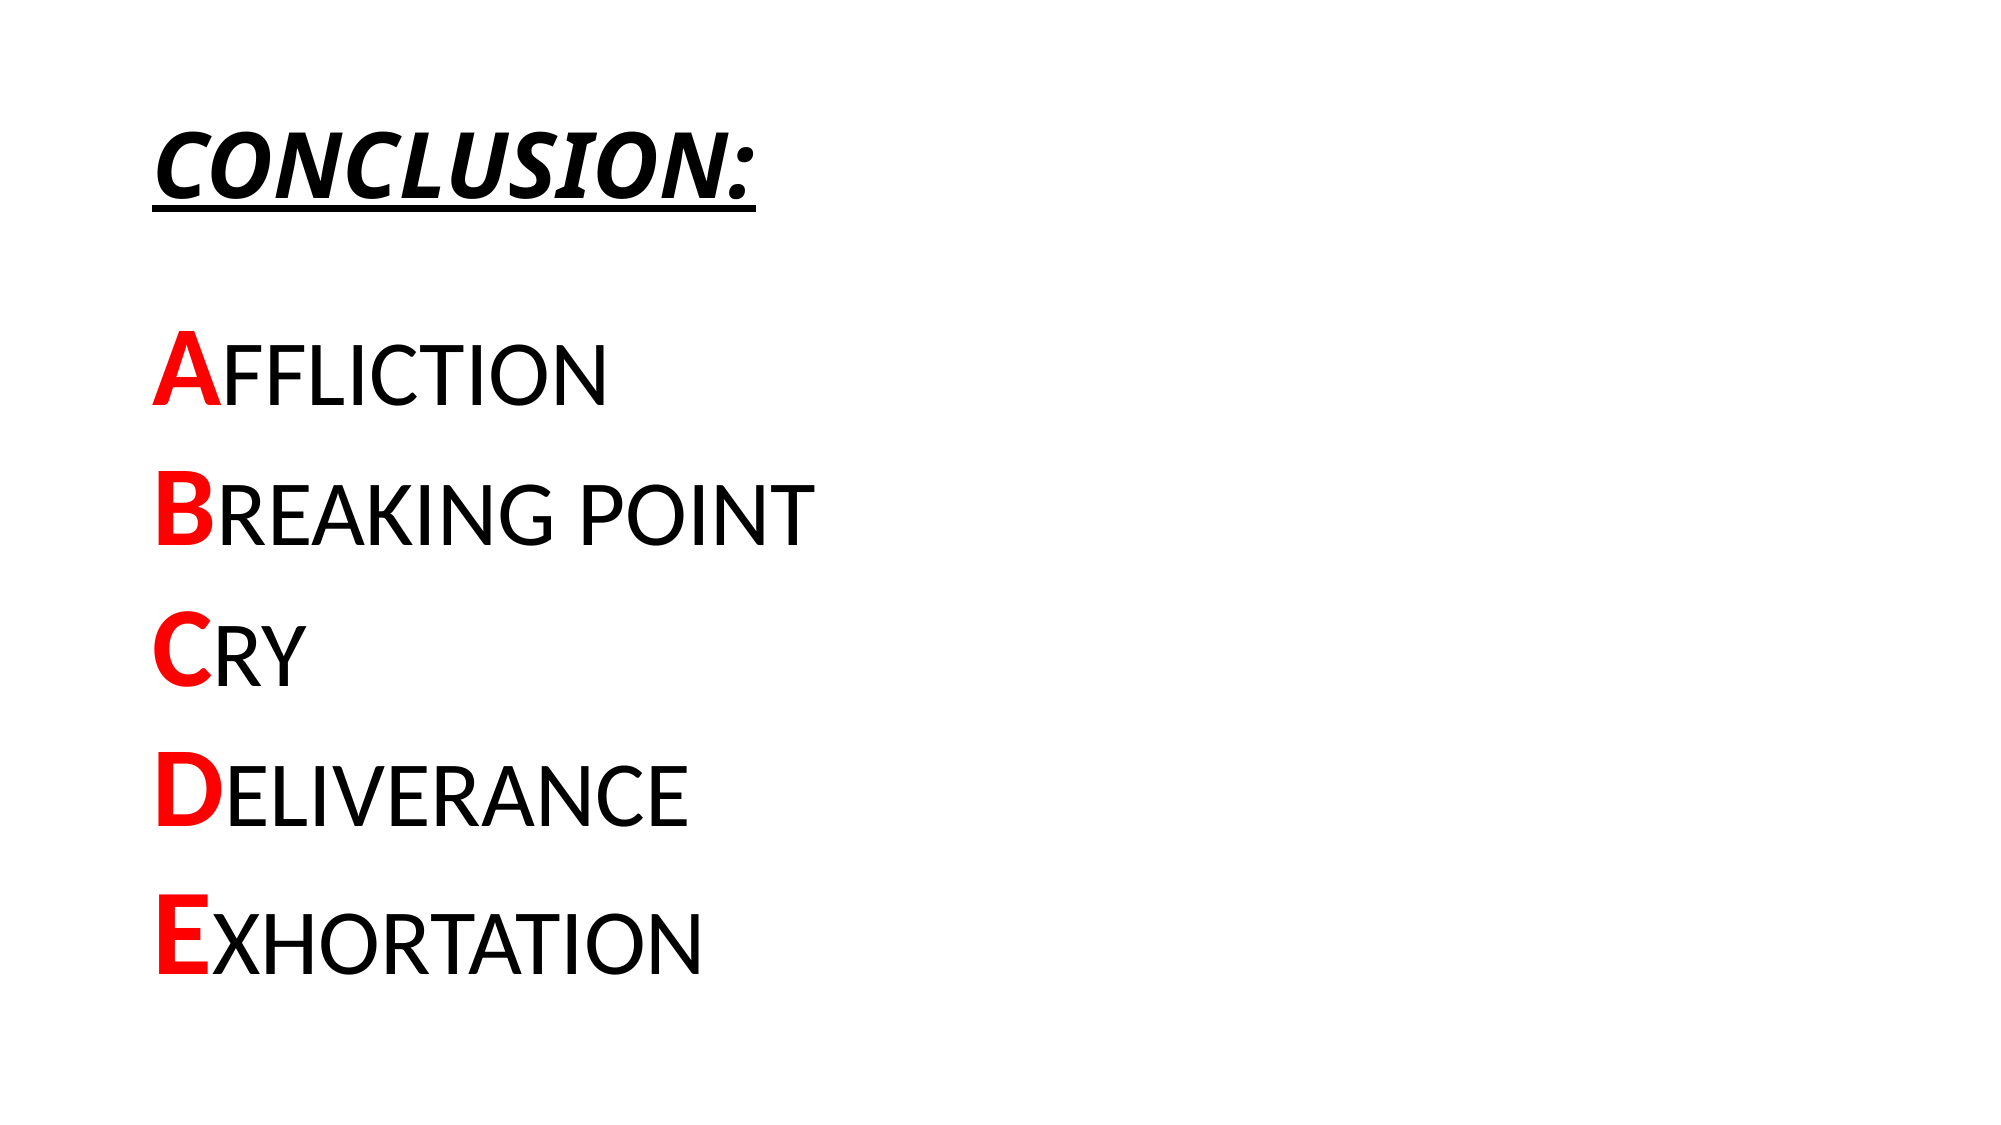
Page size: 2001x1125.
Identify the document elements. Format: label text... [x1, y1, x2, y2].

list AFFLICTION BREAKING POINT CRY DELIVERANCE EXHORTATION [137, 299, 1863, 1014]
title CONCLUSION: [137, 59, 1863, 278]
